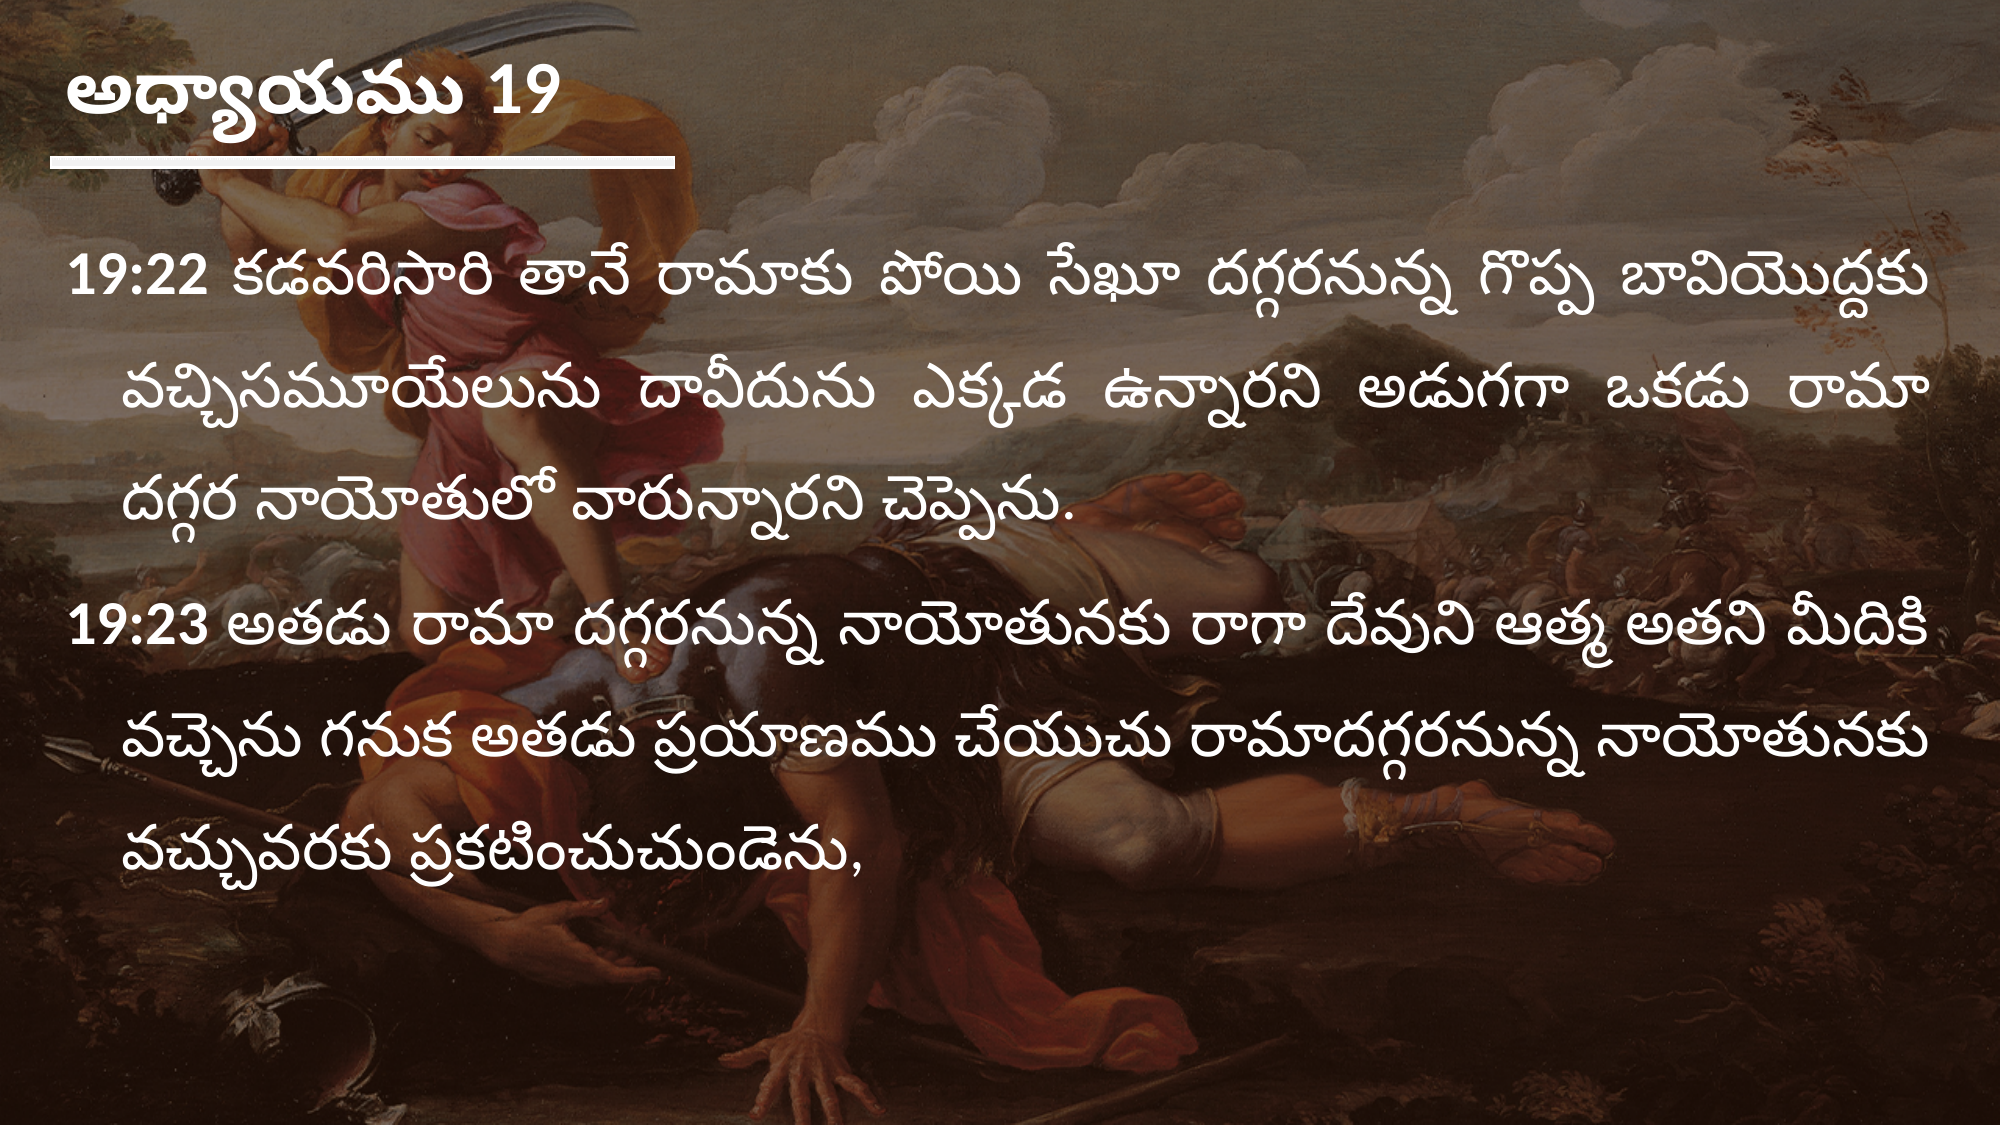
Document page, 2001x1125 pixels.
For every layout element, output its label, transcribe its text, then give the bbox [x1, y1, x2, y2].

title అధ్యాయము 19 [50, 0, 1925, 167]
list 19:22 కడవరిసారి తానే రామాకు పోయి సేఖూ దగ్గరనున్న గొప్ప బావియొద్దకు వచ్చిసమూయేలును దావీదును ఎక్కడ ఉన్నారని అడుగగా ఒకడు రామా దగ్గర నాయోతులో వారున్నారని చెప్పెను. 19:23 అతడు రామా దగ్గరనున్న నాయోతునకు రాగా దేవుని ఆత్మ అతని మీదికి వచ్చెను గనుక అతడు ప్రయాణము చేయుచు రామాదగ్గరనున్న నాయోతునకు వచ్చువరకు ప్రకటించుచుండెను, [50, 187, 1946, 1063]
picture [0, 0, 2000, 1125]
